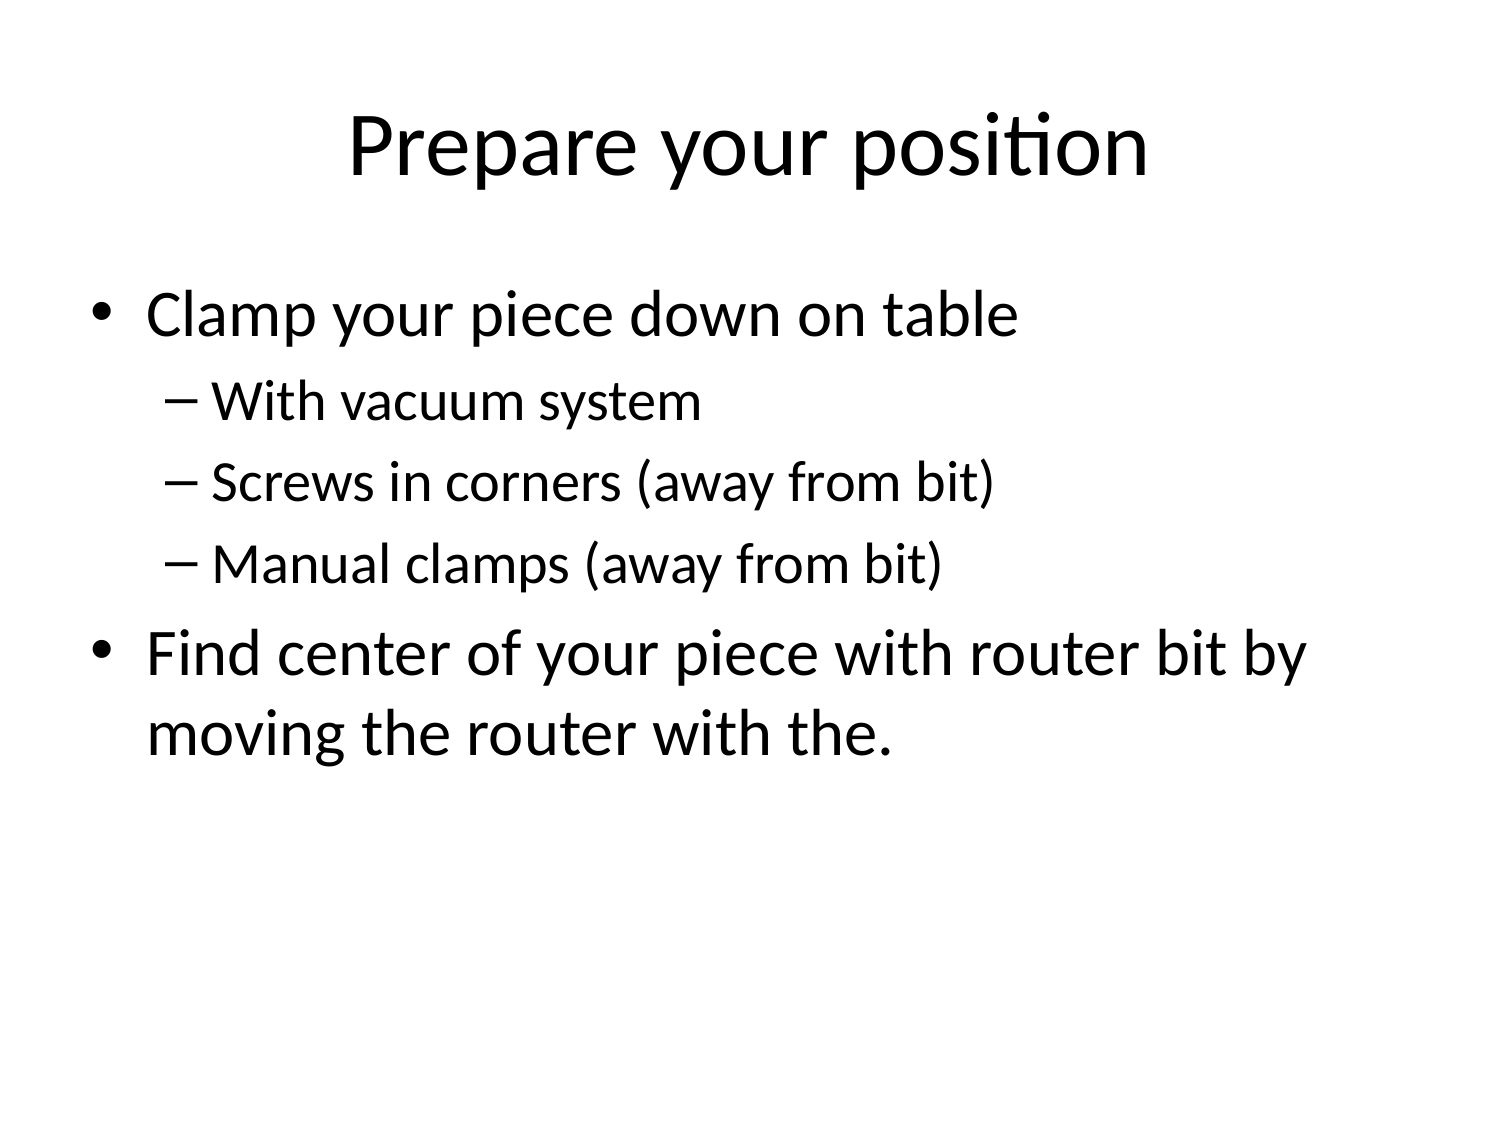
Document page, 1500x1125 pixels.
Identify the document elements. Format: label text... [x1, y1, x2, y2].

title Prepare your position [75, 45, 1425, 233]
list Clamp your piece down on table With vacuum system Screws in corners (away from bit) Manual clamps (away from bit) Find center of your piece with router bit by moving the router with the. [75, 262, 1425, 1005]
